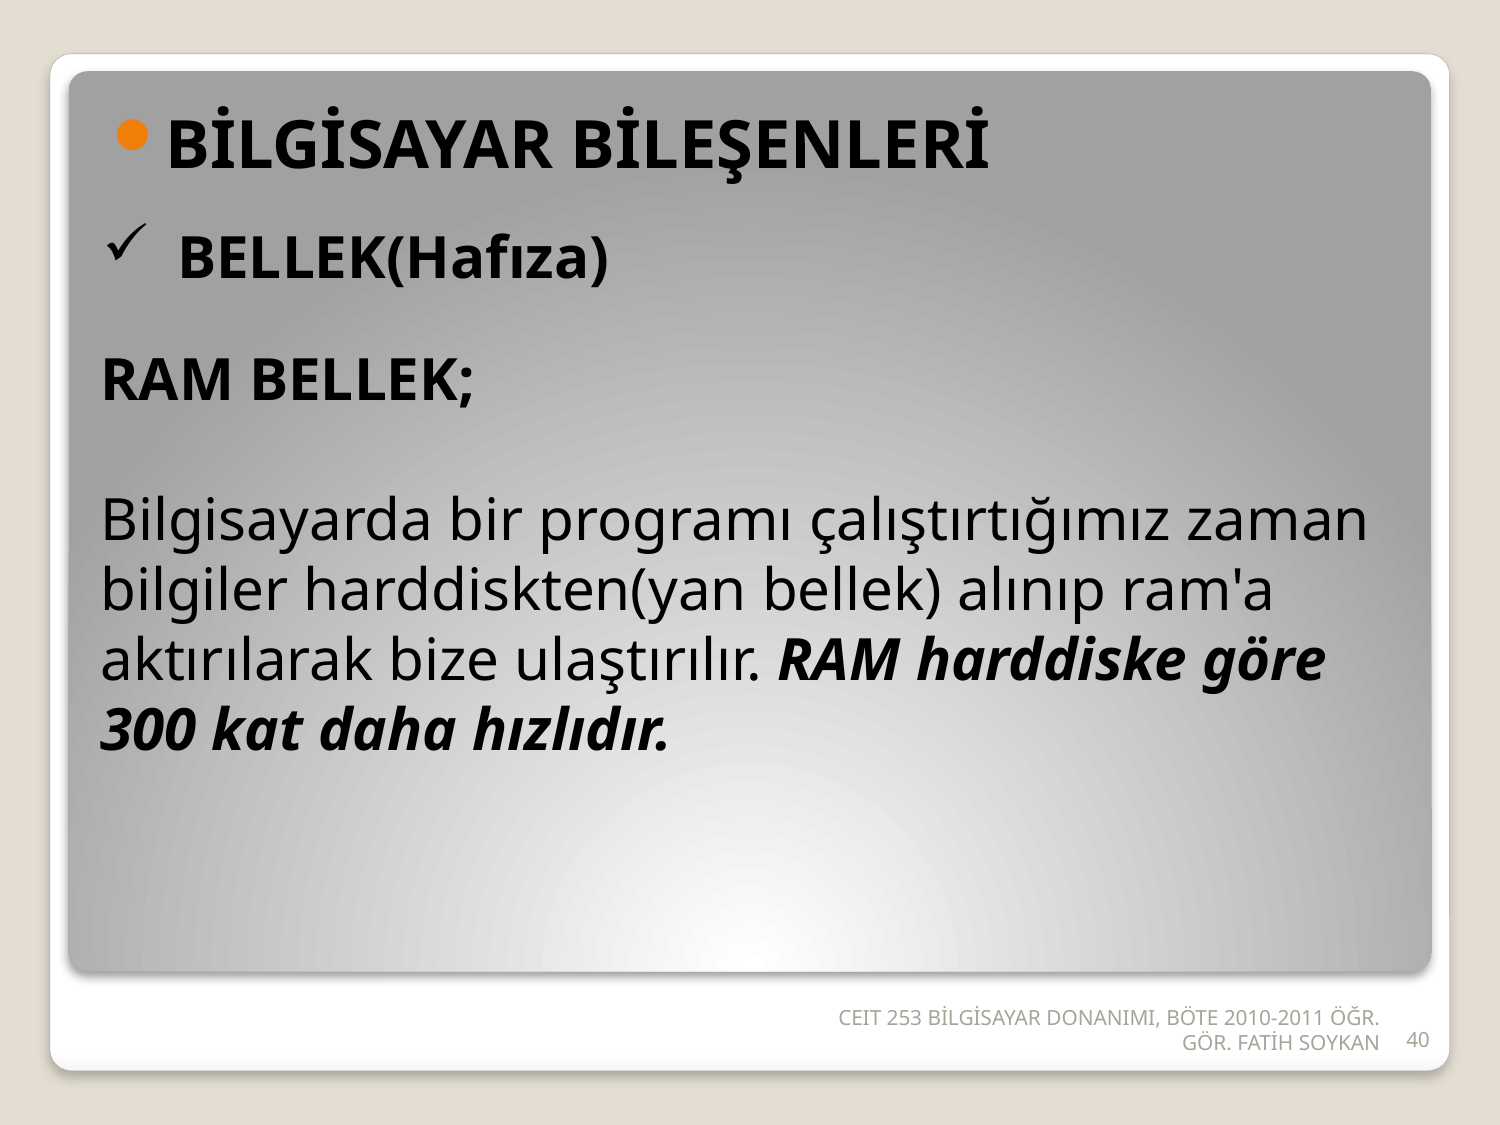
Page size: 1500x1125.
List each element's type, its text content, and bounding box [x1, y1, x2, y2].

footer CEIT 253 BİLGİSAYAR DONANIMI, BÖTE 2010-2011 ÖĞR. GÖR. FATİH SOYKAN [800, 1002, 1395, 1063]
text_box RAM BELLEK; Bilgisayarda bir programı çalıştırtığımız zaman bilgiler harddiskten(yan bellek) alınıp ram'a aktırılarak bize ulaştırılır. RAM harddiske göre 300 kat daha hızlıdır. [85, 334, 1400, 840]
list BİLGİSAYAR BİLEŞENLERİ [82, 86, 1425, 300]
slide_number 40 [1395, 1002, 1445, 1063]
text_box BELLEK(Hafıza) [87, 162, 1413, 298]
